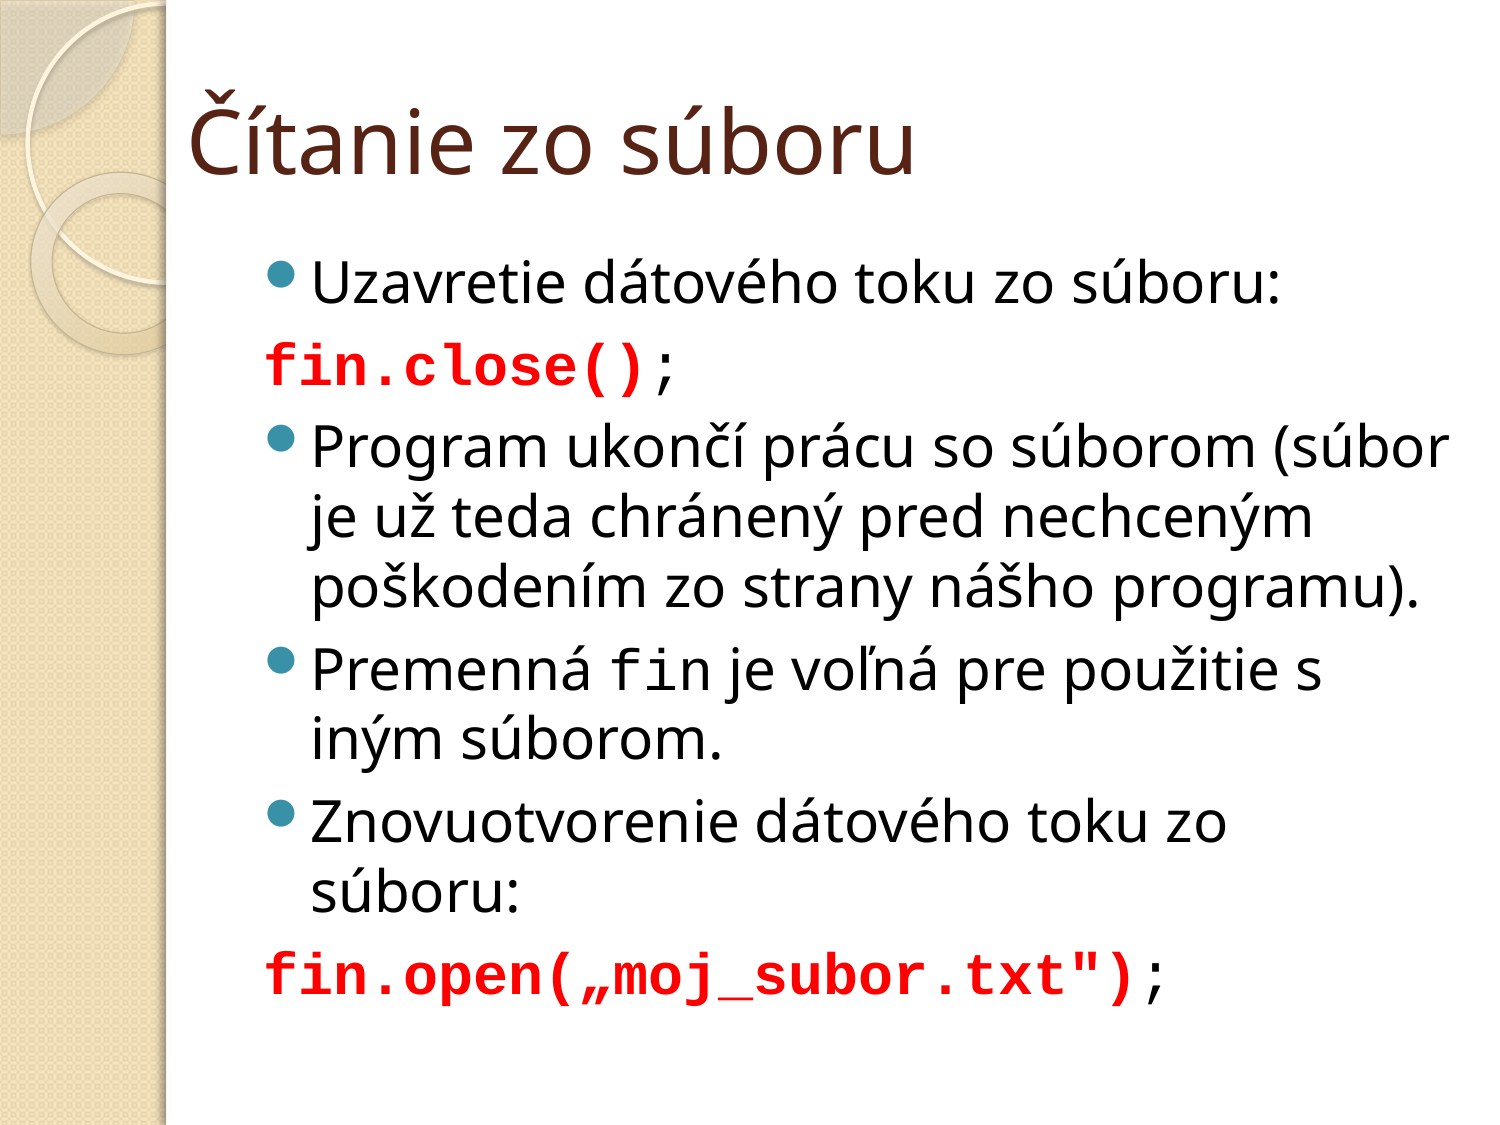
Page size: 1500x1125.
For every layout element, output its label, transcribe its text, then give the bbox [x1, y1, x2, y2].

list Uzavretie dátového toku zo súboru: fin.close(); Program ukončí prácu so súborom (súbor je už teda chránený pred nechceným poškodením zo strany nášho programu). Premenná fin je voľná pre použitie s iným súborom. Znovuotvorenie dátového toku zo súboru: fin.open(„moj_subor.txt"); [235, 237, 1466, 1125]
title Čítanie zo súboru [171, 45, 1466, 233]
